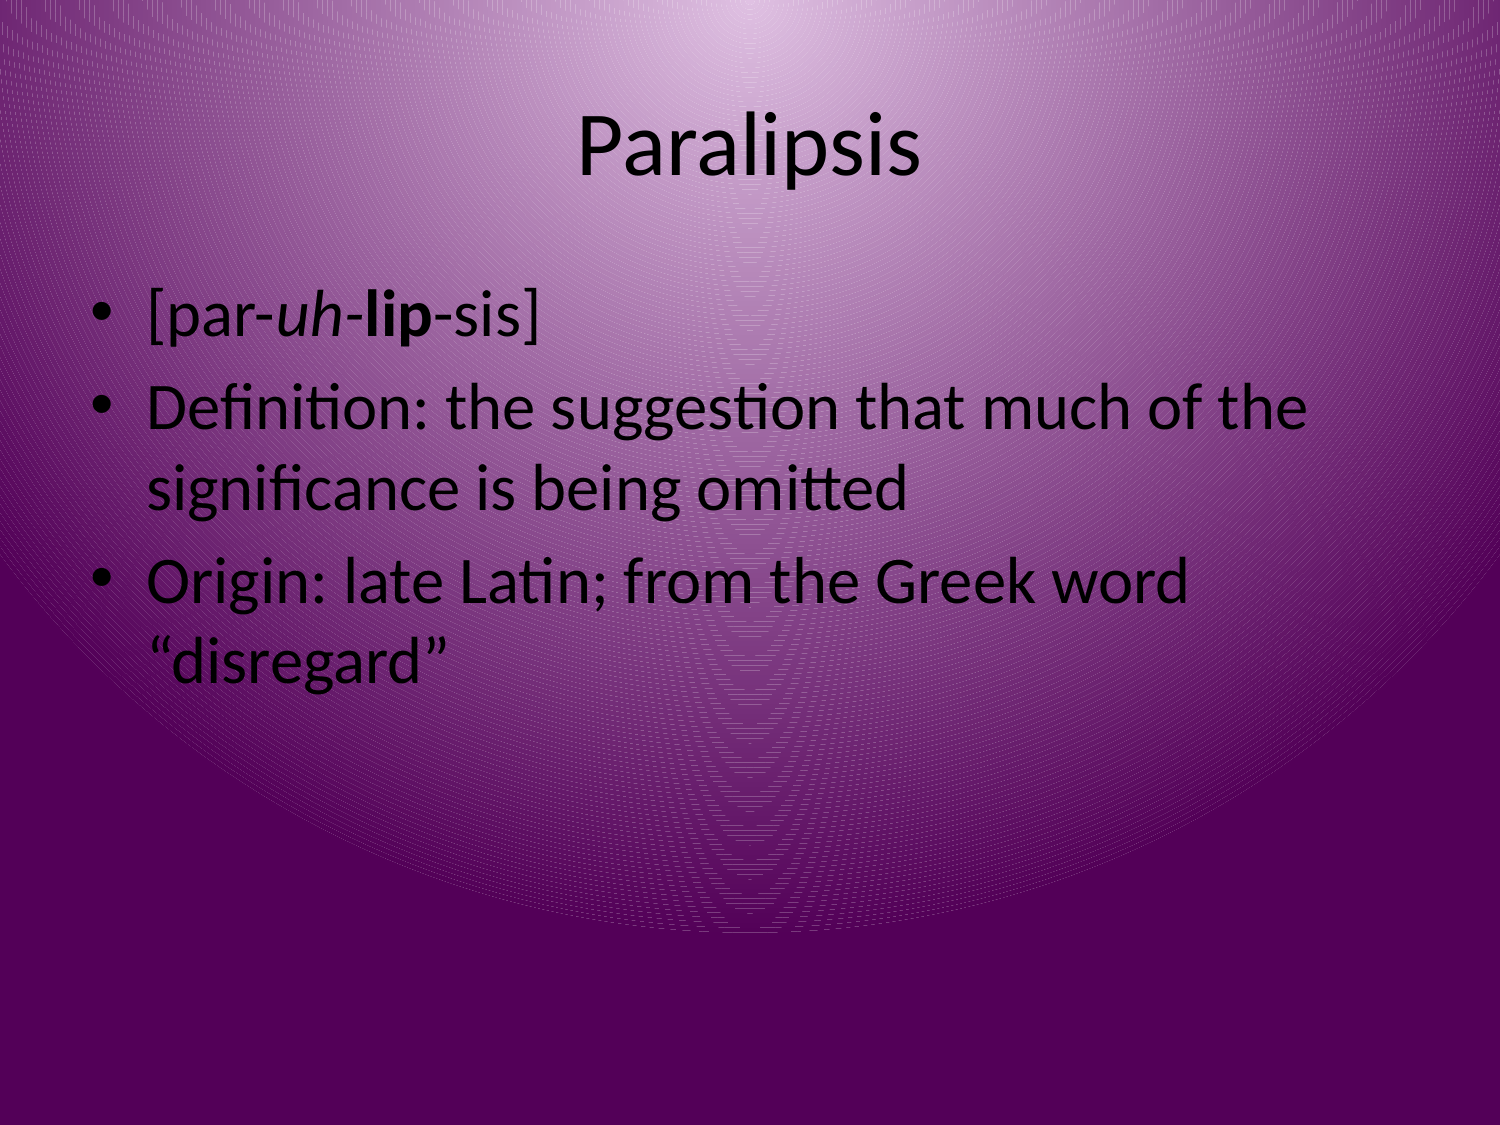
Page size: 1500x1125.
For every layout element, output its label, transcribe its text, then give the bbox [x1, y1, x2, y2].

list [par-uh-lip-sis] Definition: the suggestion that much of the significance is being omitted Origin: late Latin; from the Greek word “disregard” [75, 262, 1425, 1005]
title Paralipsis [75, 45, 1425, 233]
